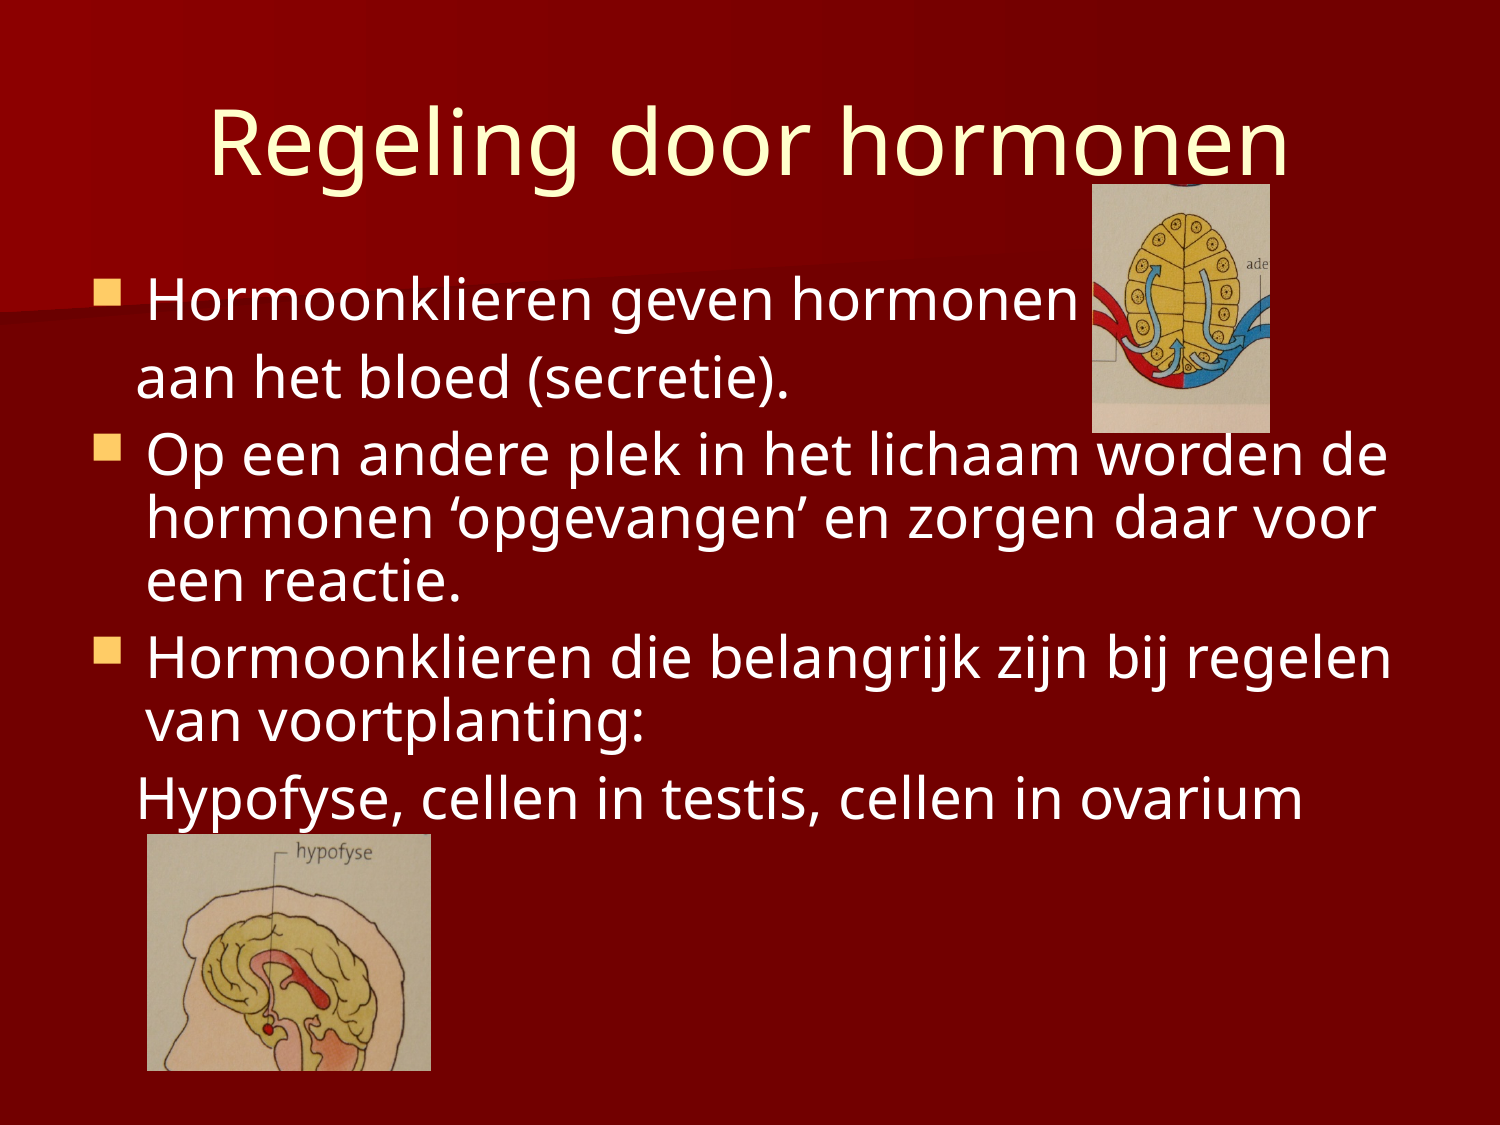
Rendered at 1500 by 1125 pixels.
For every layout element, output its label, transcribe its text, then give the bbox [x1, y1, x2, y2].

picture [147, 833, 432, 1071]
title Regeling door hormonen [74, 44, 1426, 233]
list Hormoonklieren geven hormonen af aan het bloed (secretie). Op een andere plek in het lichaam worden de hormonen ‘opgevangen’ en zorgen daar voor een reactie. Hormoonklieren die belangrijk zijn bij regelen van voortplanting: Hypofyse, cellen in testis, cellen in ovarium [74, 262, 1426, 995]
picture [1092, 184, 1270, 433]
